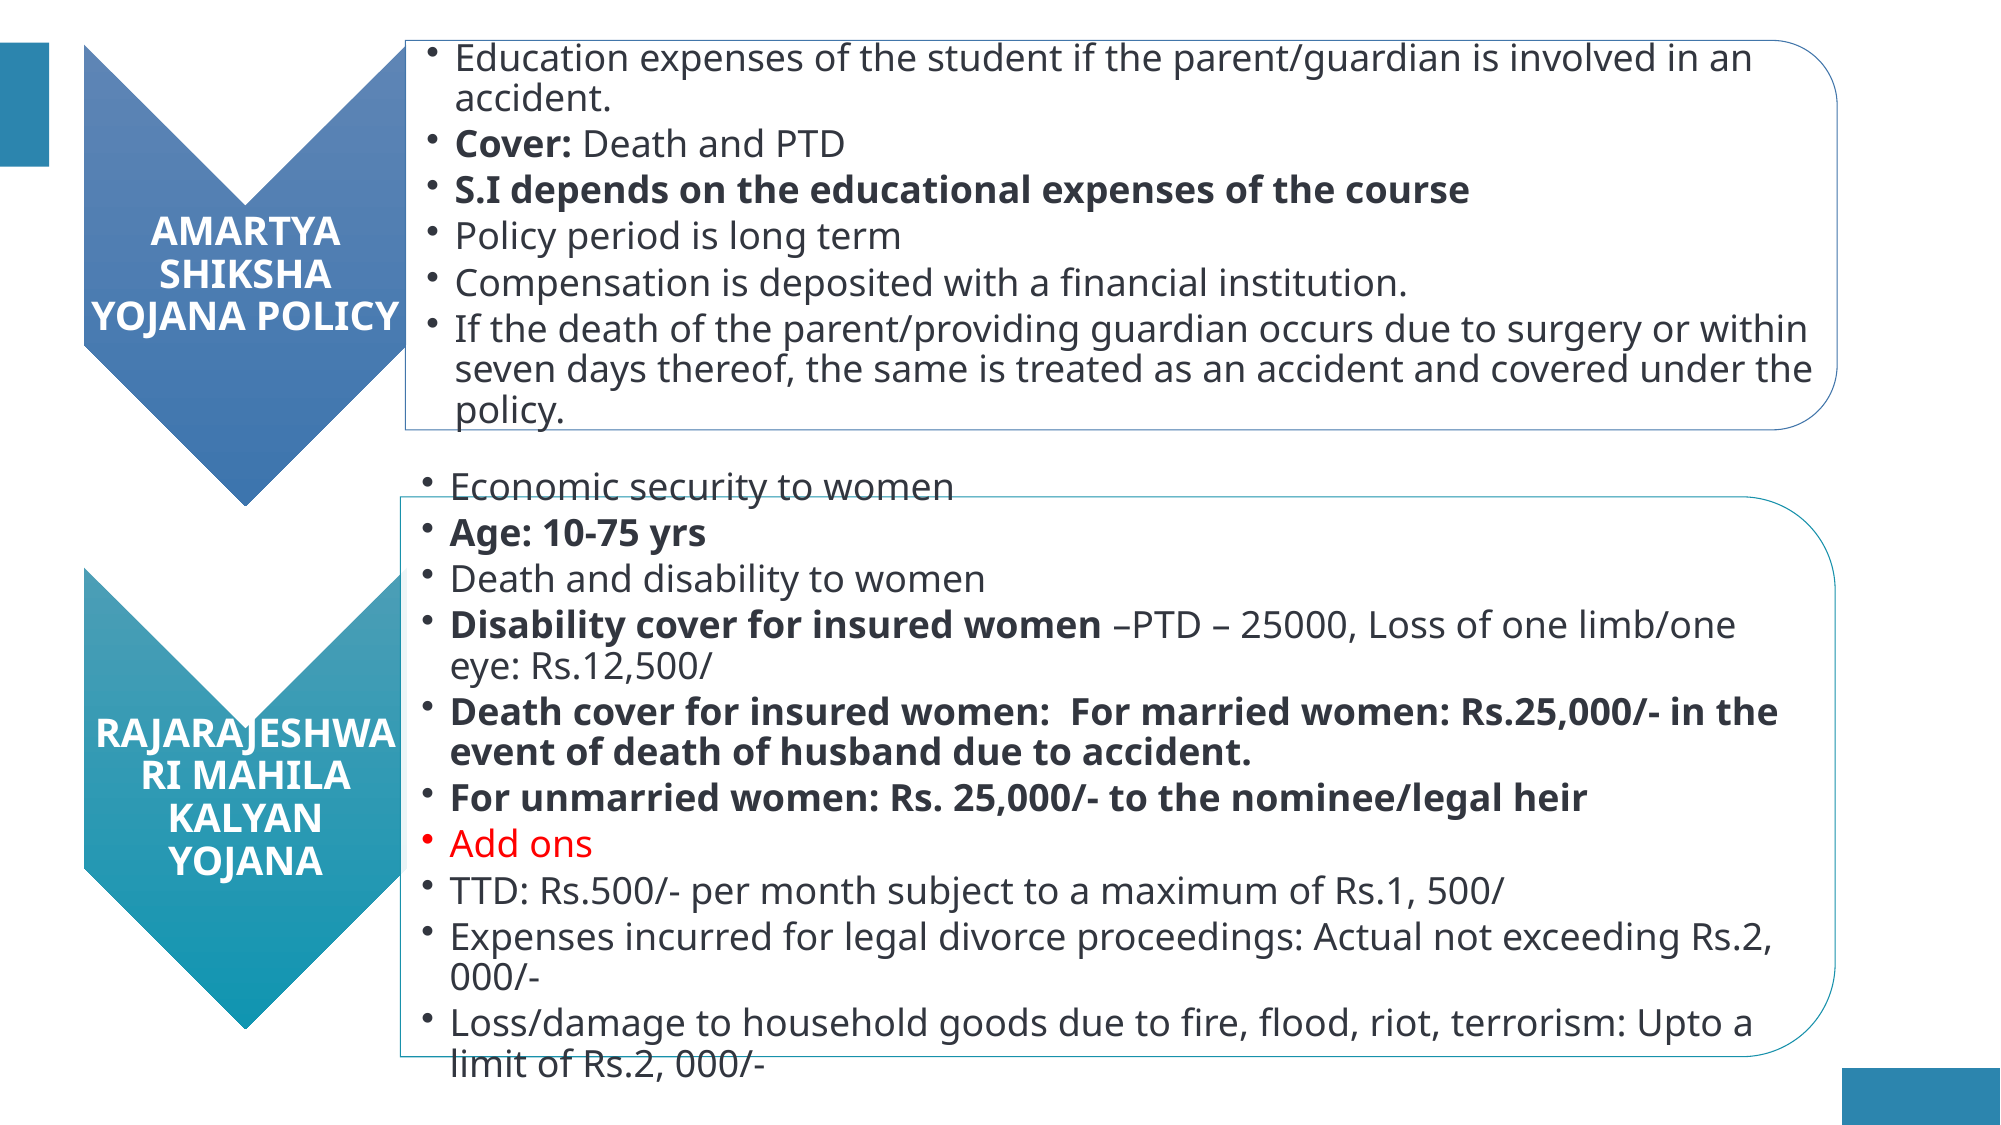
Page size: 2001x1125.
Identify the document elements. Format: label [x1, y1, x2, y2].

text_box [84, 18, 1840, 1087]
